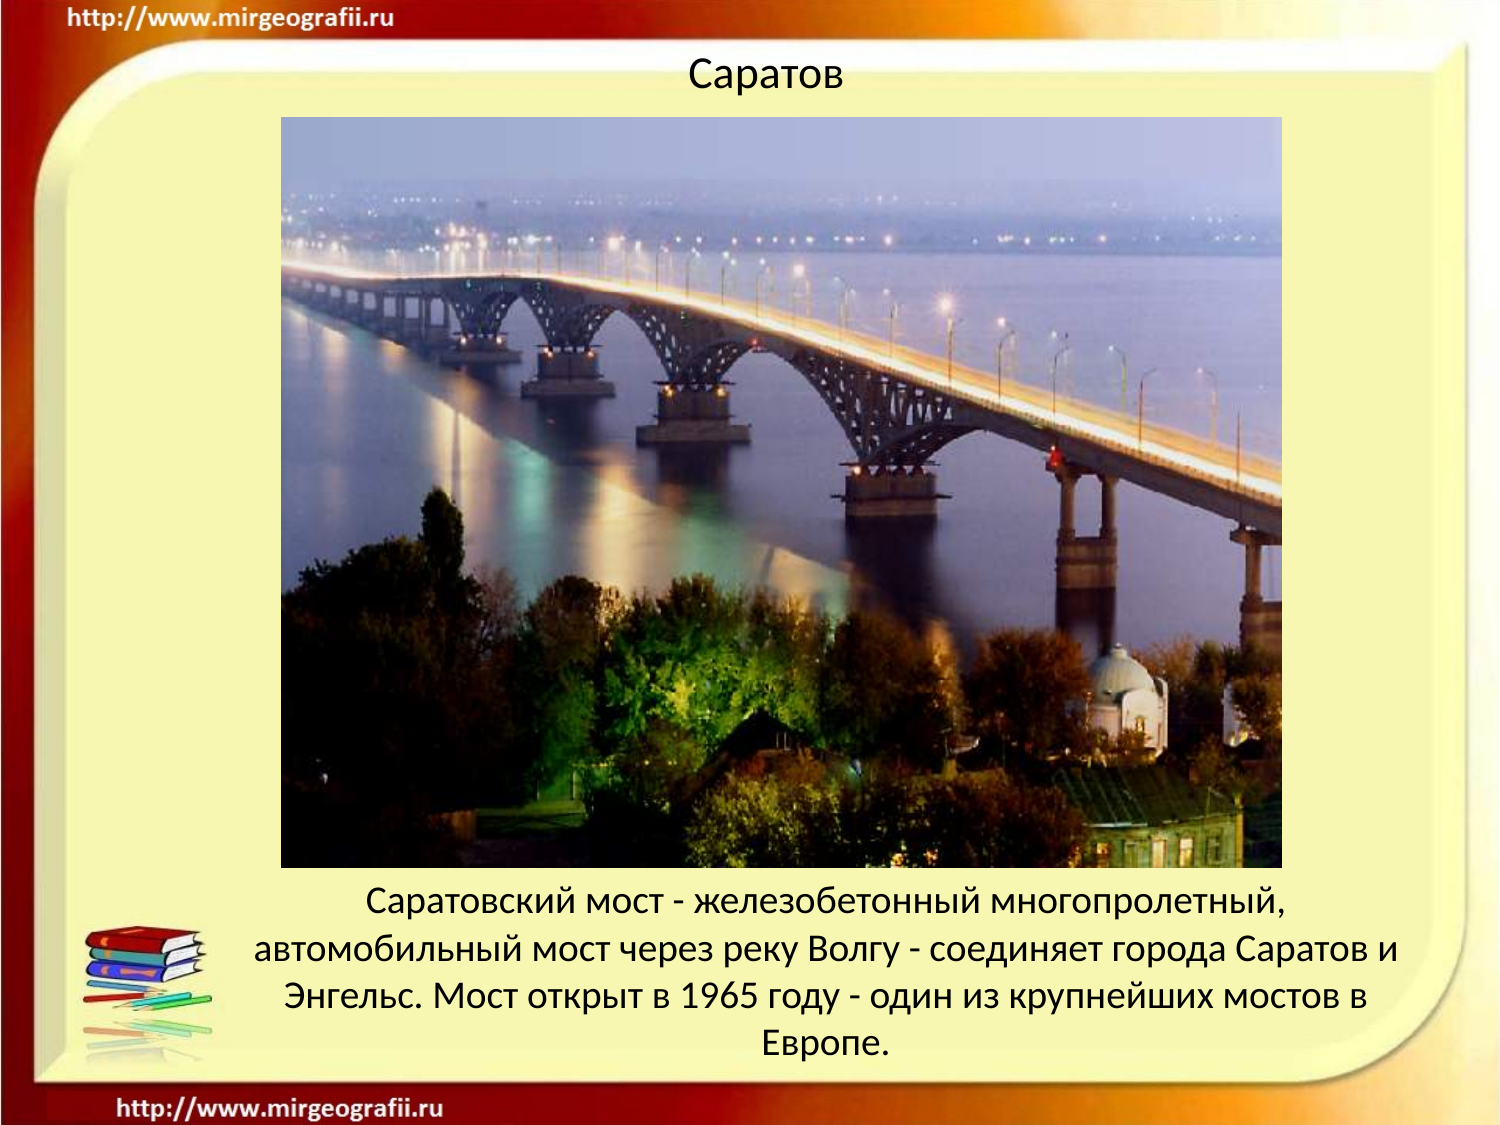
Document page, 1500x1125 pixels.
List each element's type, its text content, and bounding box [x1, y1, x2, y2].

picture [0, 0, 1500, 1125]
title Саратов [128, 35, 1404, 106]
subtitle Саратовский мост - железобетонный многопролетный, автомобильный мост через реку Волгу - соединяет города Саратов и Энгельс. Мост открыт в 1965 году - один из крупнейших мостов в Европе. [222, 867, 1430, 1073]
